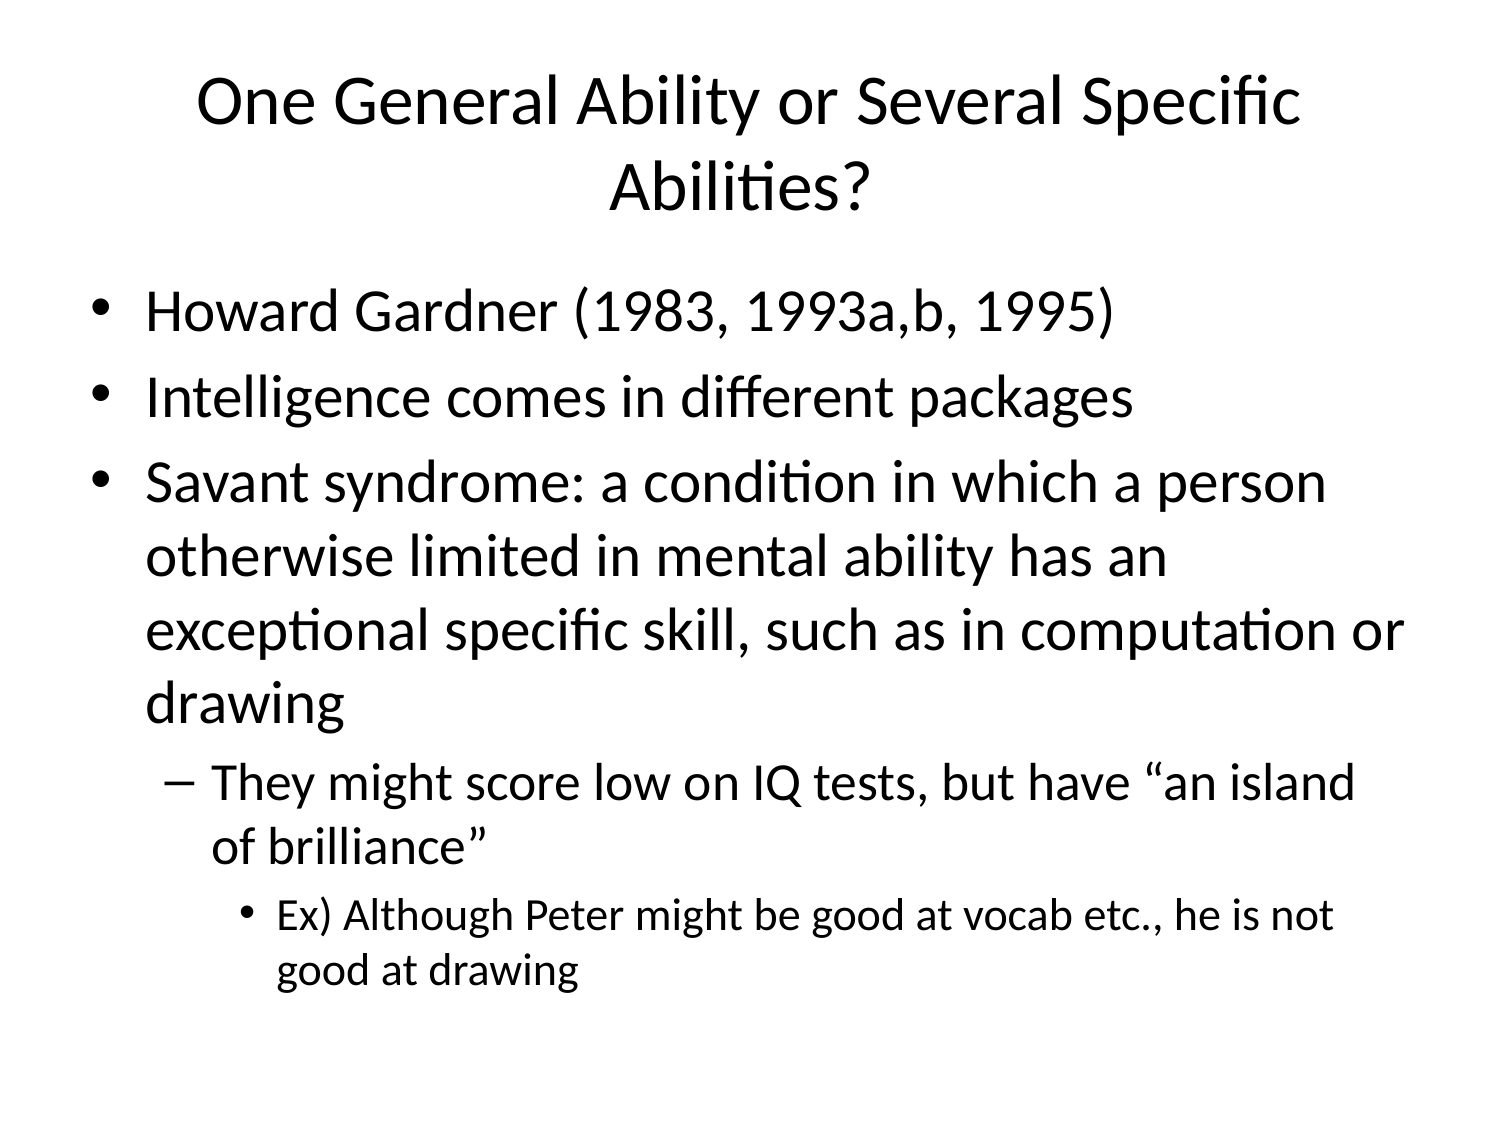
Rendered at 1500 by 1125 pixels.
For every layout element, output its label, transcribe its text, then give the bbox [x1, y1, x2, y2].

list Howard Gardner (1983, 1993a,b, 1995) Intelligence comes in different packages Savant syndrome: a condition in which a person otherwise limited in mental ability has an exceptional specific skill, such as in computation or drawing They might score low on IQ tests, but have “an island of brilliance” Ex) Although Peter might be good at vocab etc., he is not good at drawing [75, 262, 1425, 1005]
title One General Ability or Several Specific Abilities? [75, 45, 1425, 233]
